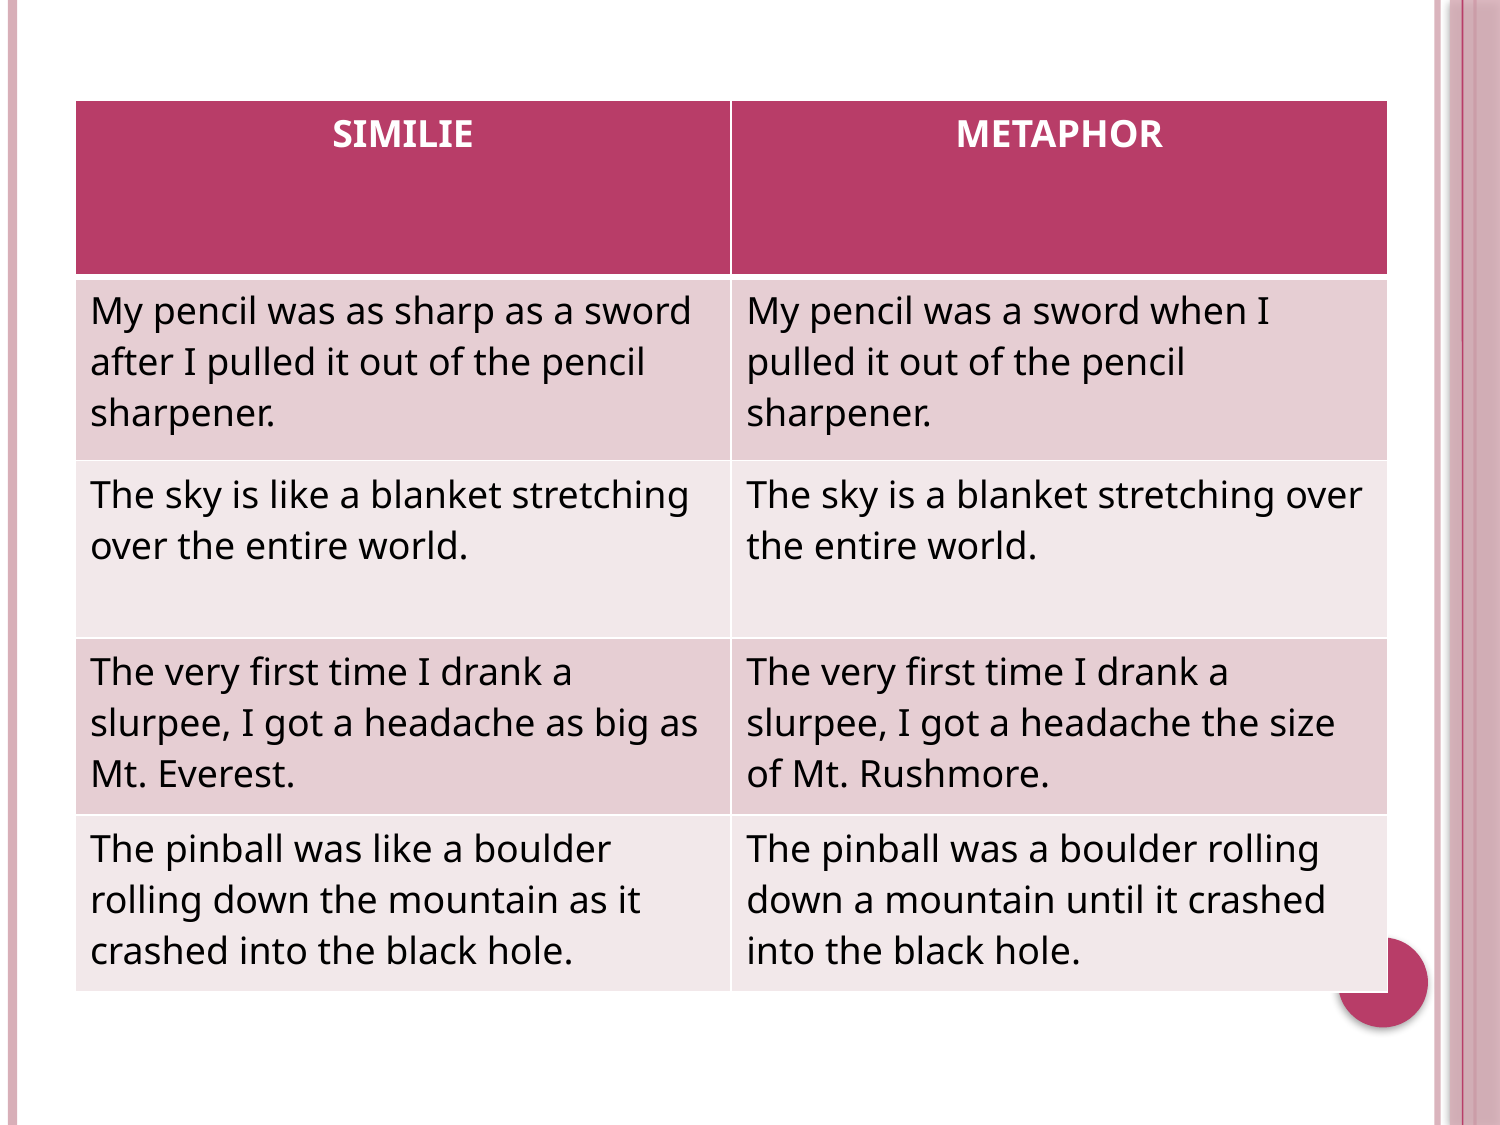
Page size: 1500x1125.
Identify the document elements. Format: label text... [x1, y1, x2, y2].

table_header SIMILIE [76, 101, 730, 274]
table_header METAPHOR [732, 101, 1387, 274]
table_cell The very first time I drank a slurpee, I got a headache the size of Mt. Rushmore. [732, 639, 1387, 814]
table_cell The pinball was a boulder rolling down a mountain until it crashed into the black hole. [732, 816, 1387, 991]
table_cell The very first time I drank a slurpee, I got a headache as big as Mt. Everest. [76, 639, 730, 814]
table_cell The sky is a blanket stretching over the entire world. [732, 461, 1387, 637]
table_cell My pencil was as sharp as a sword after I pulled it out of the pencil sharpener. [76, 280, 730, 460]
table_cell The sky is like a blanket stretching over the entire world. [76, 461, 730, 637]
table_cell The pinball was like a boulder rolling down the mountain as it crashed into the black hole. [76, 816, 730, 991]
table_cell My pencil was a sword when I pulled it out of the pencil sharpener. [732, 280, 1387, 460]
